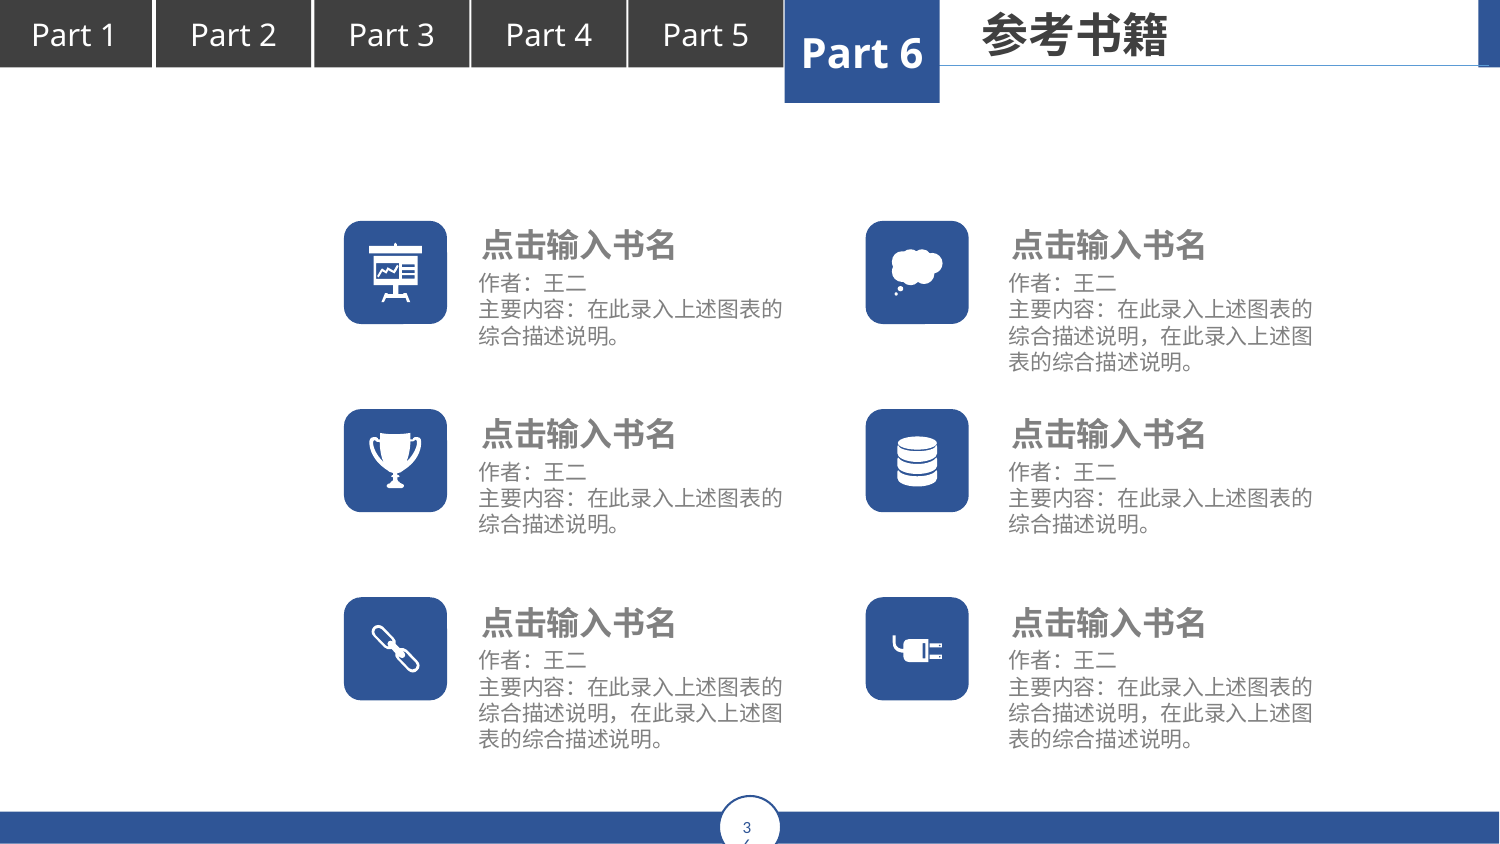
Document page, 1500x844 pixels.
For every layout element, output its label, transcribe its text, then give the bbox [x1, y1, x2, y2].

text_box 点击输入书名 [1000, 407, 1220, 452]
text_box 点击输入书名 [1000, 596, 1220, 641]
text_box 点击输入书名 [470, 596, 690, 641]
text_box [865, 597, 969, 701]
text_box 作者：王二 主要内容：在此录入上述图表的综合描述说明。 [997, 452, 1332, 543]
text_box 参考书籍 [970, 0, 1181, 68]
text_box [865, 220, 969, 325]
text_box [865, 409, 969, 513]
text_box 点击输入书名 [470, 407, 690, 452]
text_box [343, 220, 448, 325]
text_box 点击输入书名 [1000, 219, 1220, 264]
text_box 作者：王二 主要内容：在此录入上述图表的综合描述说明，在此录入上述图表的综合描述说明。 [467, 641, 802, 758]
text_box 作者：王二 主要内容：在此录入上述图表的综合描述说明，在此录入上述图表的综合描述说明。 [997, 264, 1332, 381]
text_box 点击输入书名 [470, 219, 690, 264]
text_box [343, 409, 448, 513]
text_box 作者：王二 主要内容：在此录入上述图表的综合描述说明，在此录入上述图表的综合描述说明。 [997, 641, 1332, 758]
text_box 作者：王二 主要内容：在此录入上述图表的综合描述说明。 [467, 264, 802, 355]
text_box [343, 597, 448, 701]
text_box 作者：王二 主要内容：在此录入上述图表的综合描述说明。 [467, 452, 802, 543]
